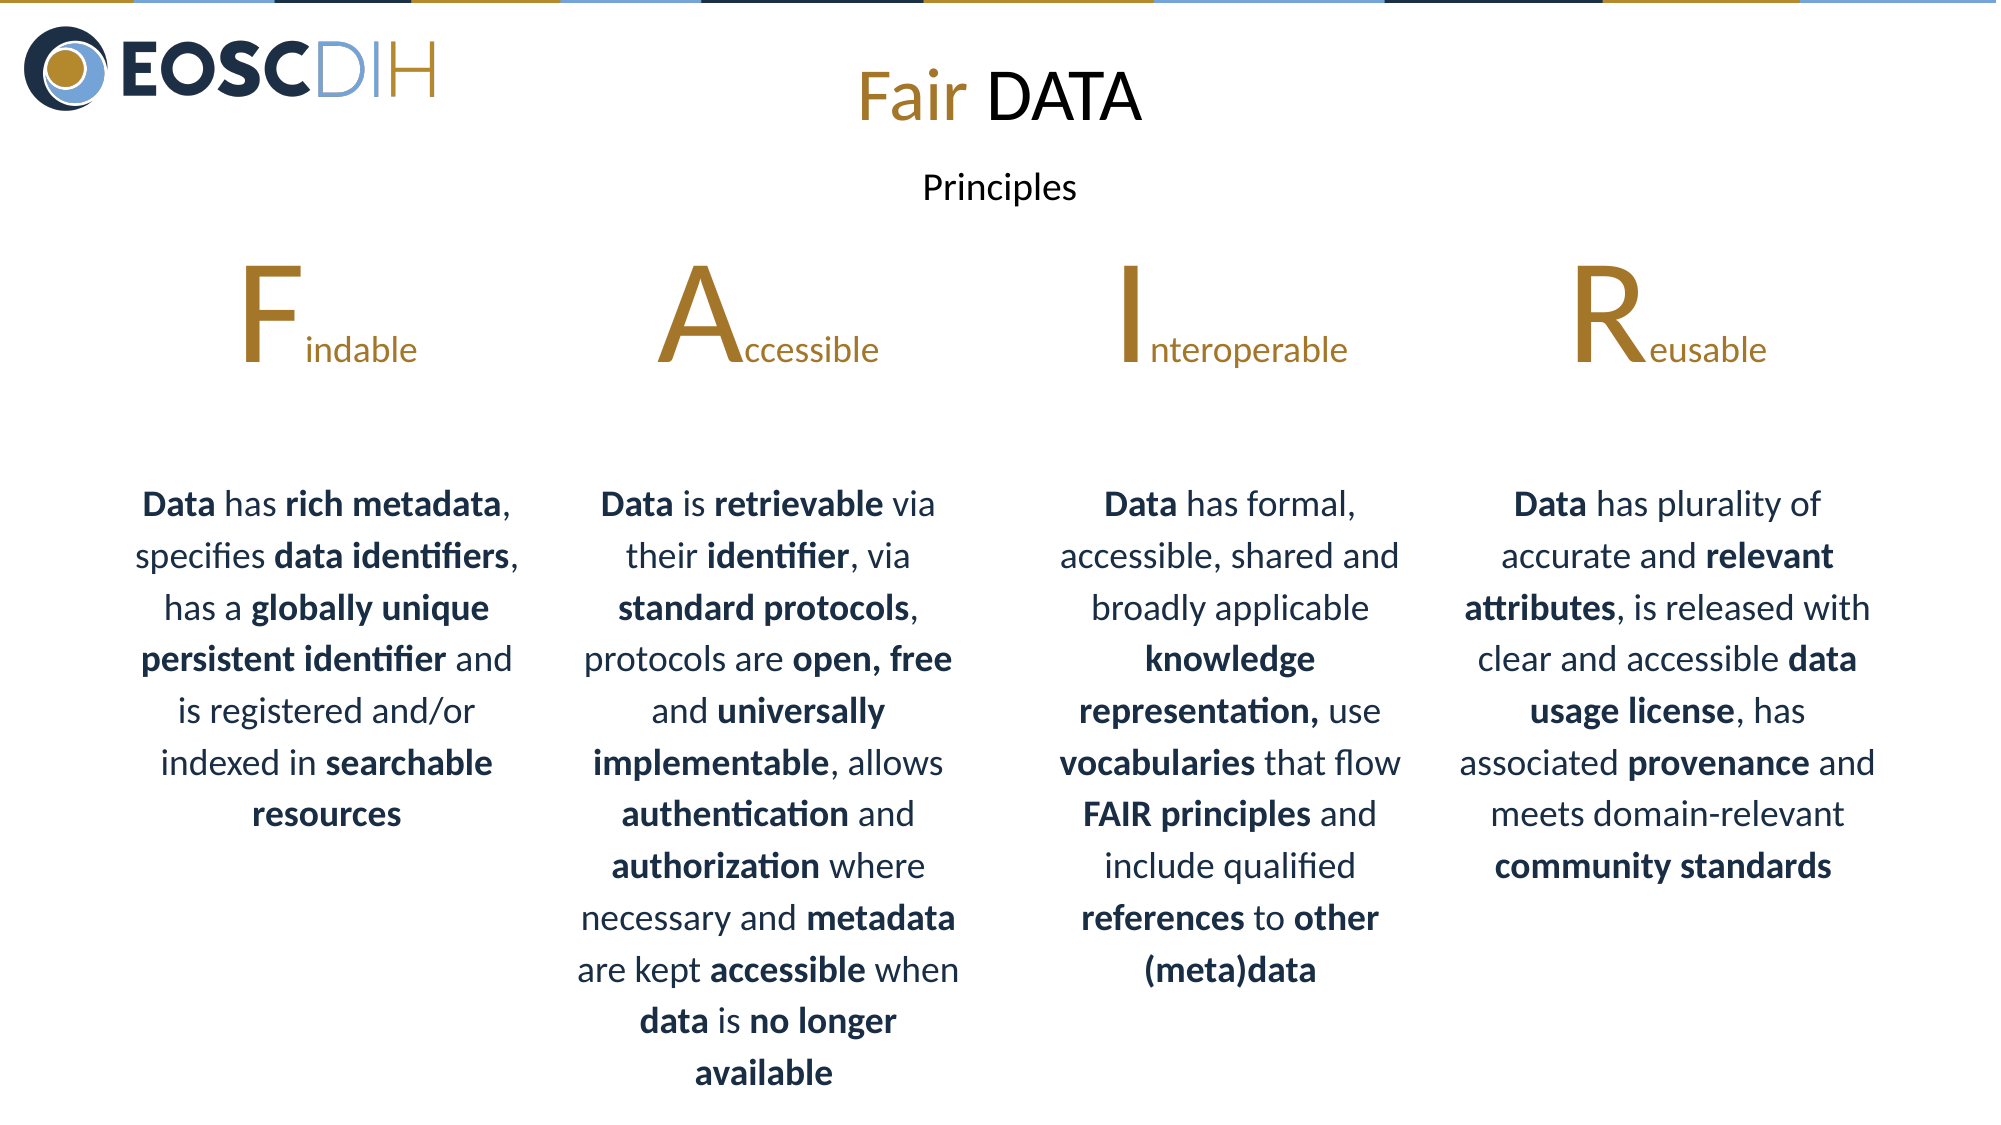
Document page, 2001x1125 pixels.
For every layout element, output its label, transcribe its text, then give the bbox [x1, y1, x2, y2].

text_box Reusable [1437, 235, 1898, 408]
text_box Data is retrievable via their identifier, via standard protocols, protocols are open, free and universally implementable, allows authentication and authorization where necessary and metadata are kept accessible when data is no longer available [551, 457, 985, 1012]
text_box Accessible [538, 235, 999, 408]
text_box Findable [117, 235, 537, 408]
list Principles [0, 153, 2000, 216]
picture [0, 0, 1996, 26]
text_box Interoperable [1000, 235, 1437, 408]
text_box Data has rich metadata, specifies data identifiers, has a globally unique persistent identifier and is registered and/or indexed in searchable resources [117, 457, 537, 959]
text_box Data has plurality of accurate and relevant attributes, is released with clear and accessible data usage license, has associated provenance and meets domain-relevant community standards [1437, 457, 1898, 930]
text_box Data has formal, accessible, shared and broadly applicable knowledge representation, use vocabularies that flow FAIR principles and include qualified references to other (meta)data [1013, 457, 1447, 959]
list Fair DATA [0, 26, 2000, 153]
